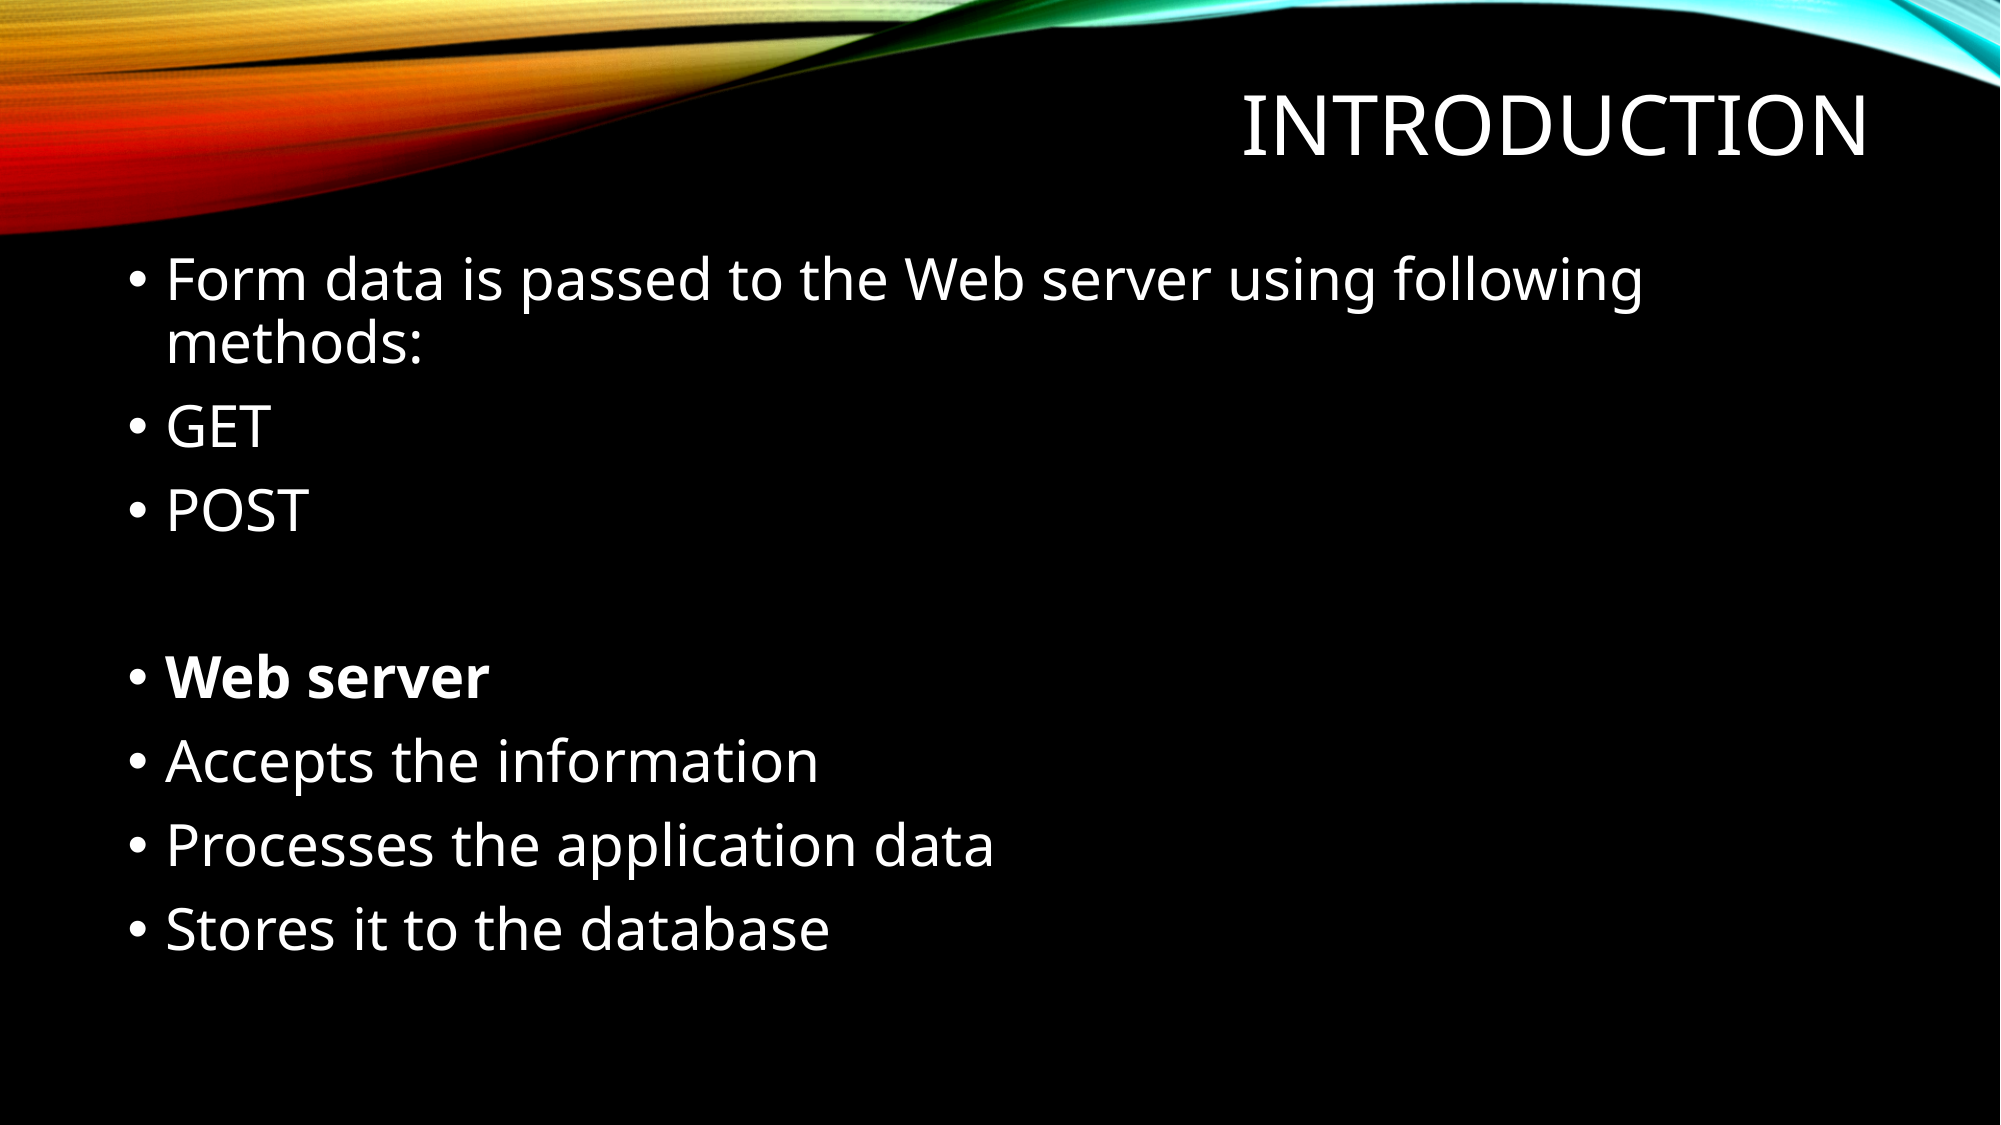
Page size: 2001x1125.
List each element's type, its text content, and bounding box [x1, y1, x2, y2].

picture [0, 0, 2000, 237]
list Form data is passed to the Web server using following methods: GET POST Web server Accepts the information Processes the application data Stores it to the database [112, 242, 1888, 1021]
title Introduction [474, 38, 1888, 218]
